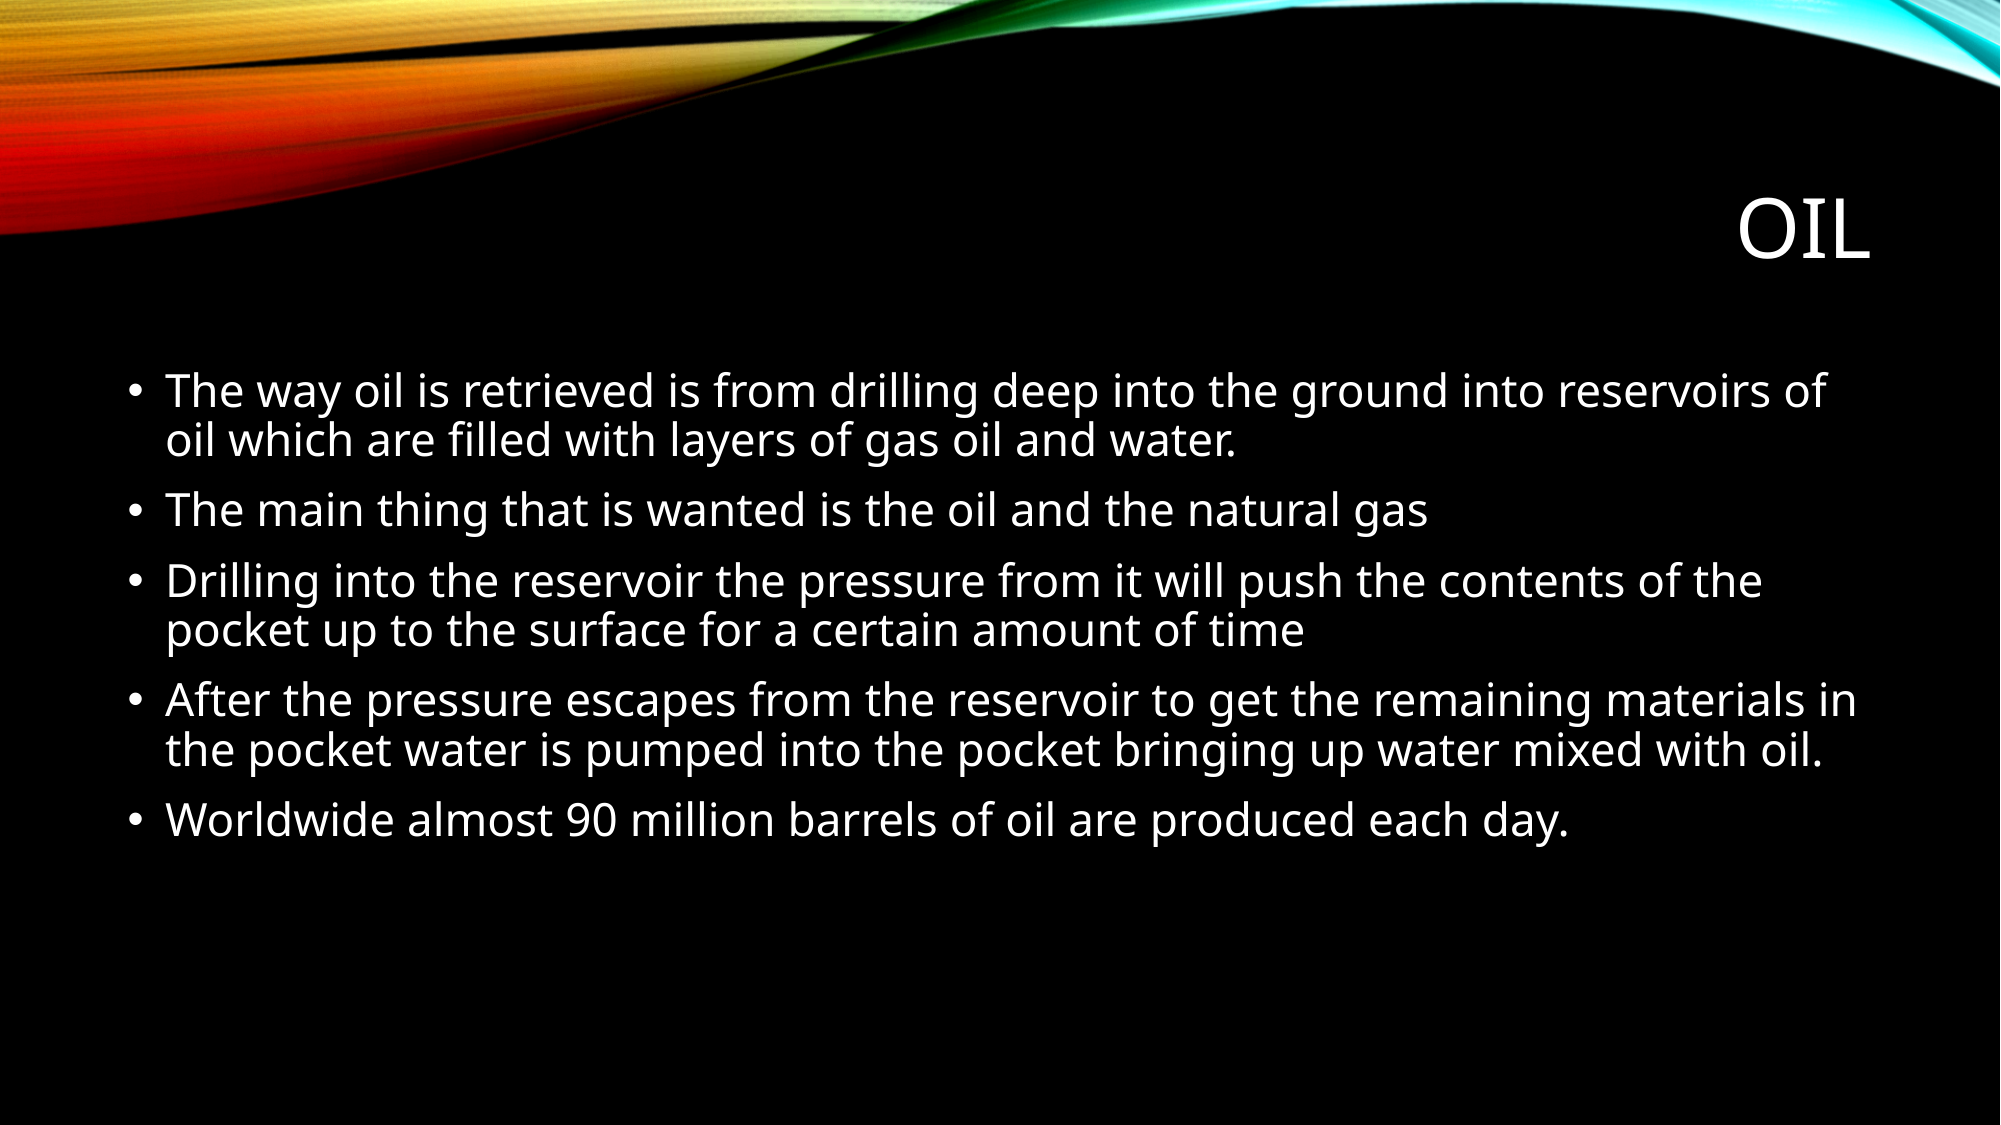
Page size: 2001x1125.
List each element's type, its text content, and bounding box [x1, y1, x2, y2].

picture [0, 0, 2000, 237]
title Oil [474, 125, 1888, 338]
list The way oil is retrieved is from drilling deep into the ground into reservoirs of oil which are filled with layers of gas oil and water. The main thing that is wanted is the oil and the natural gas Drilling into the reservoir the pressure from it will push the contents of the pocket up to the surface for a certain amount of time After the pressure escapes from the reservoir to get the remaining materials in the pocket water is pumped into the pocket bringing up water mixed with oil. Worldwide almost 90 million barrels of oil are produced each day. [112, 360, 1888, 1021]
